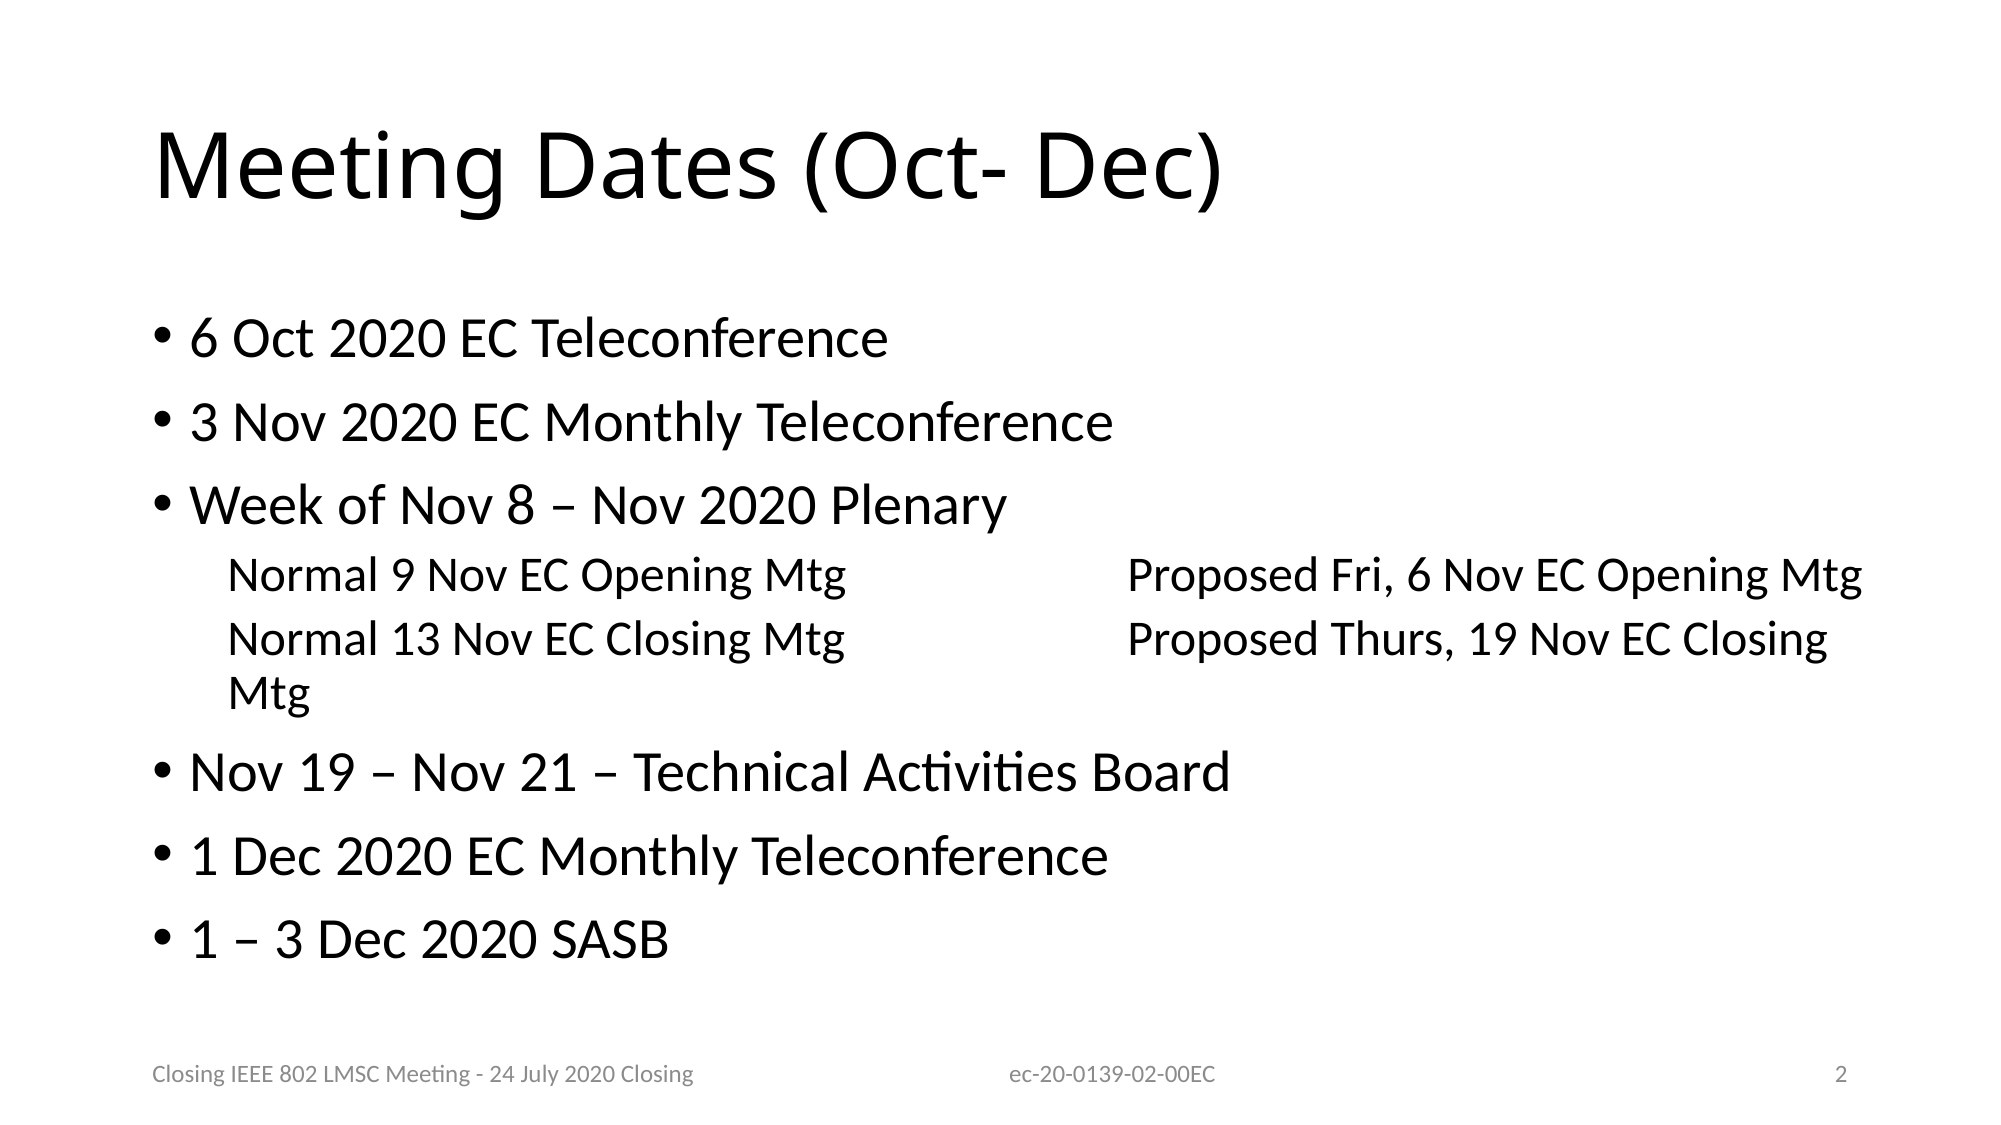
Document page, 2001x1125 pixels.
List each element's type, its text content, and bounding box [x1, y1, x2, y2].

footer ec-20-0139-02-00EC [887, 1042, 1338, 1103]
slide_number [137, 1042, 734, 1103]
list 6 Oct 2020 EC Teleconference 3 Nov 2020 EC Monthly Teleconference Week of Nov 8 – Nov 2020 Plenary Normal 9 Nov EC Opening Mtg Proposed Fri, 6 Nov EC Opening Mtg Normal 13 Nov EC Closing Mtg Proposed Thurs, 19 Nov EC Closing Mtg Nov 19 – Nov 21 – Technical Activities Board 1 Dec 2020 EC Monthly Teleconference 1 – 3 Dec 2020 SASB [137, 299, 1934, 1014]
slide_number 2 [1412, 1042, 1863, 1103]
title Meeting Dates (Oct- Dec) [137, 59, 1863, 278]
